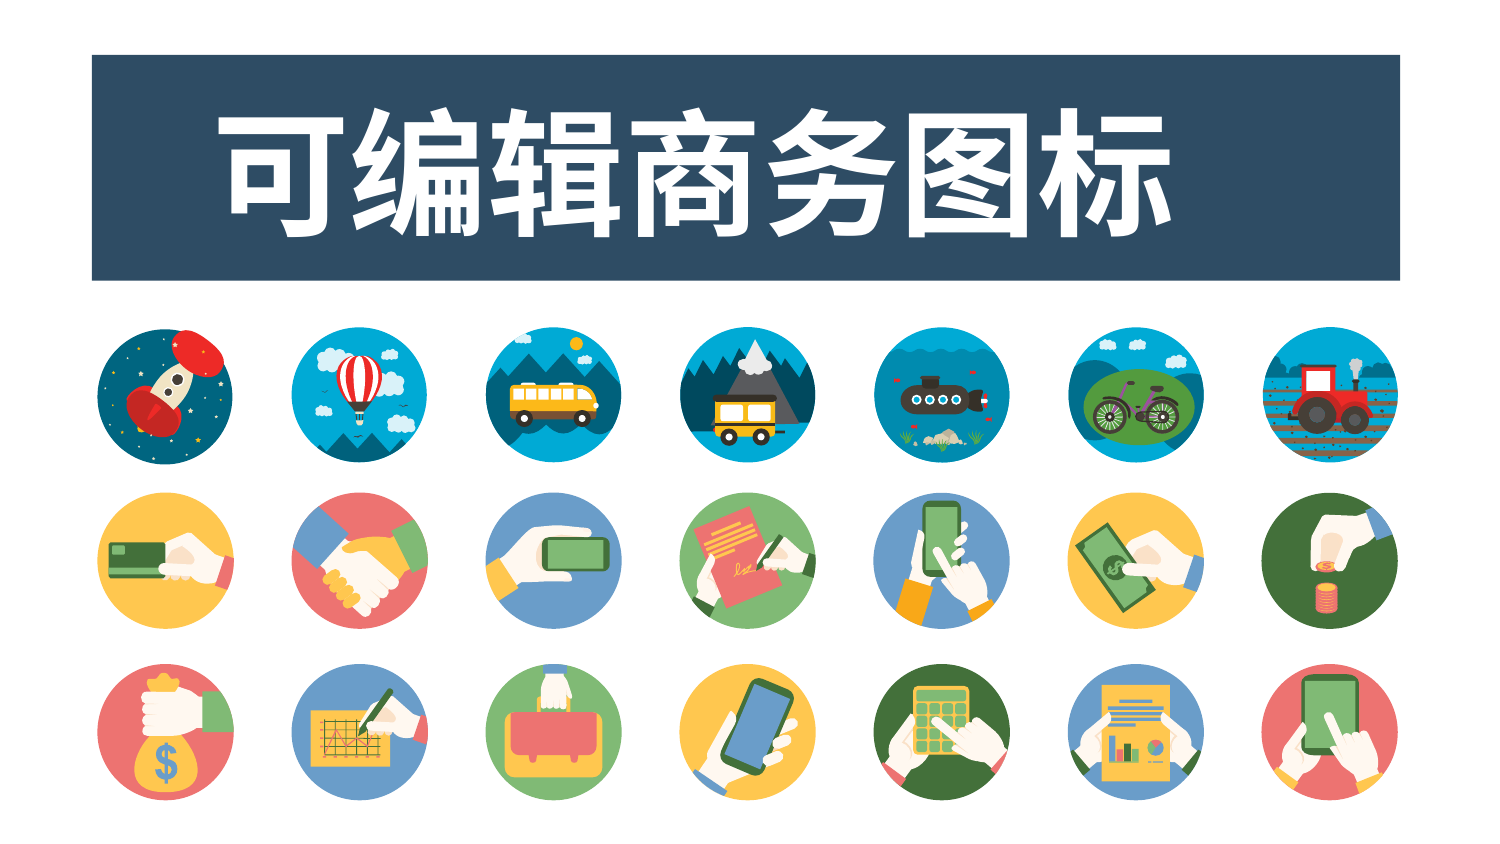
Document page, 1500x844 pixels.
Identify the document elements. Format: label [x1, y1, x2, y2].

text_box [485, 663, 622, 801]
text_box [1067, 663, 1204, 801]
text_box [485, 492, 622, 629]
text_box [91, 54, 1500, 281]
text_box [1068, 327, 1204, 463]
text_box [1261, 492, 1398, 629]
text_box [1261, 663, 1398, 801]
text_box [1262, 327, 1398, 463]
text_box [874, 327, 1010, 463]
text_box [1067, 492, 1204, 629]
text_box [679, 492, 816, 629]
text_box [97, 325, 233, 465]
text_box [873, 663, 1010, 801]
text_box [291, 327, 427, 463]
text_box [291, 492, 428, 629]
text_box [485, 327, 622, 463]
text_box [873, 492, 1010, 629]
text_box [97, 663, 234, 801]
text_box [679, 663, 816, 801]
text_box [291, 663, 428, 801]
text_box [680, 327, 816, 463]
text_box [97, 492, 234, 629]
